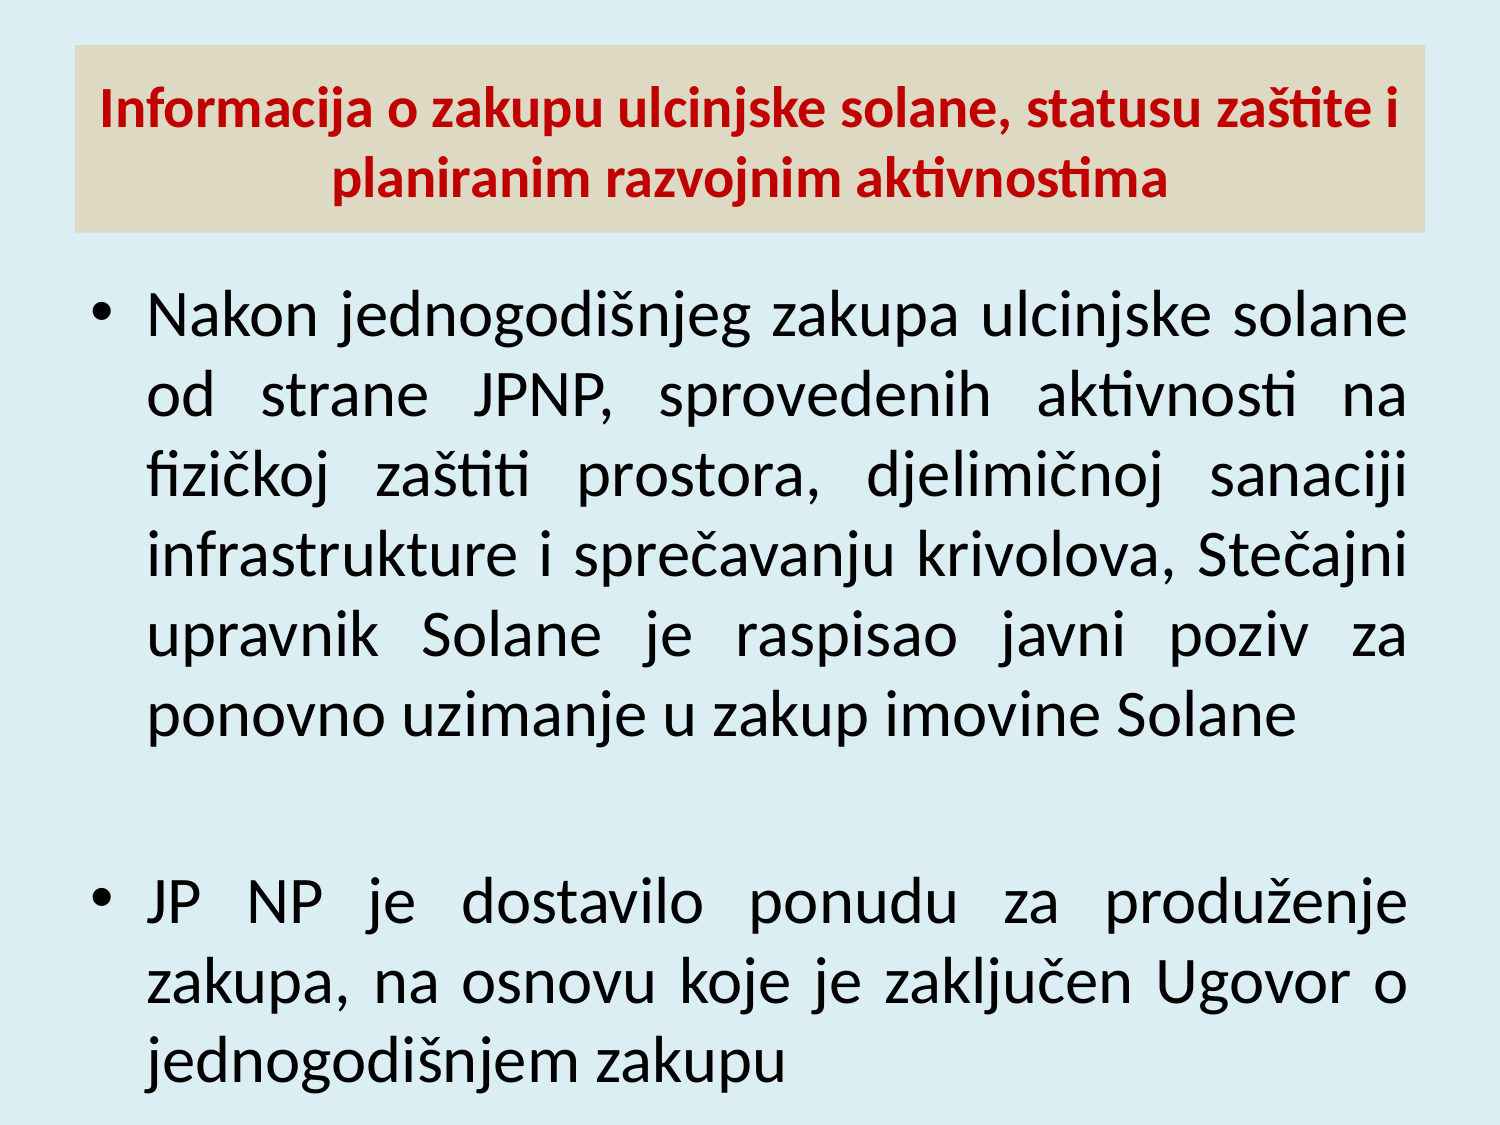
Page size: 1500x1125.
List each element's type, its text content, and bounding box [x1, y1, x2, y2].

list Nakon jednogodišnjeg zakupa ulcinjske solane od strane JPNP, sprovedenih aktivnosti na fizičkoj zaštiti prostora, djelimičnoj sanaciji infrastrukture i sprečavanju krivolova, Stečajni upravnik Solane je raspisao javni poziv za ponovno uzimanje u zakup imovine Solane JP NP je dostavilo ponudu za produženje zakupa, na osnovu koje je zaključen Ugovor o jednogodišnjem zakupu [75, 262, 1425, 1005]
title Informacija o zakupu ulcinjske solane, statusu zaštite i planiranim razvojnim aktivnostima [75, 45, 1425, 233]
